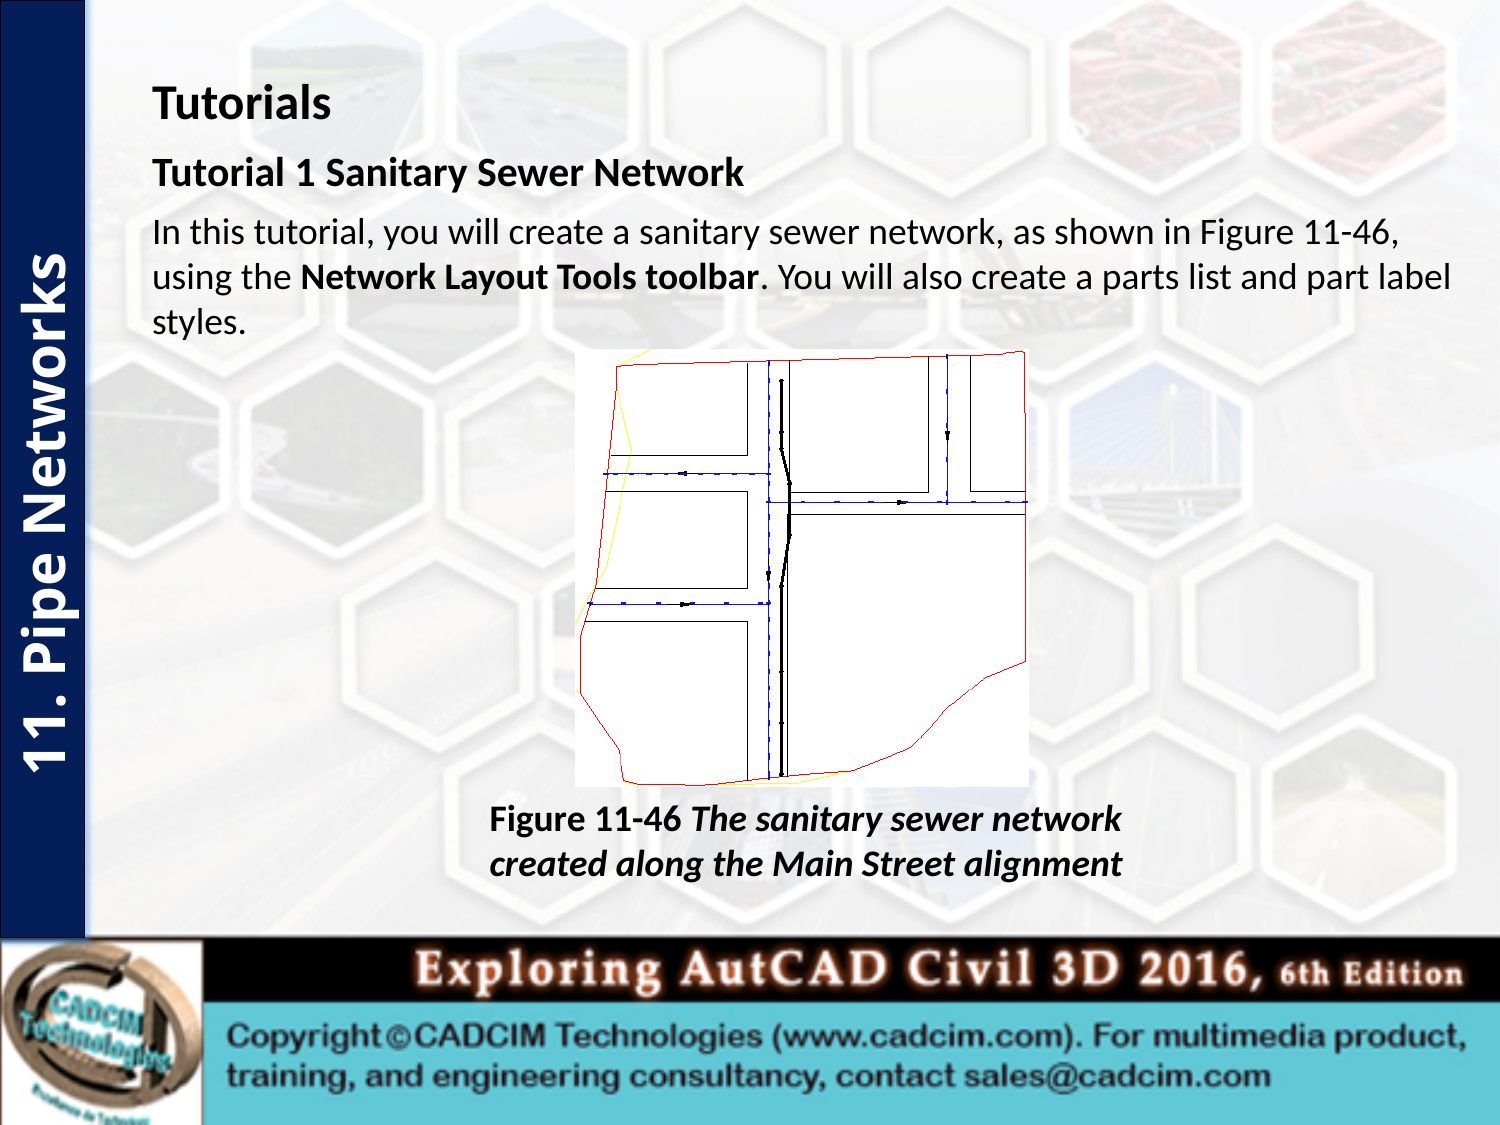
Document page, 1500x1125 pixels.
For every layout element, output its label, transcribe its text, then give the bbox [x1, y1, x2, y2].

text_box Tutorials [137, 61, 888, 137]
picture [0, 0, 1500, 1125]
text_box In this tutorial, you will create a sanitary sewer network, as shown in Figure 11-46, using the Network Layout Tools toolbar. You will also create a parts list and part label styles. [137, 199, 1500, 350]
text_box Tutorial 1 Sanitary Sewer Network [137, 137, 888, 199]
text_box Figure 11-46 The sanitary sewer network created along the Main Street alignment [474, 786, 1225, 892]
